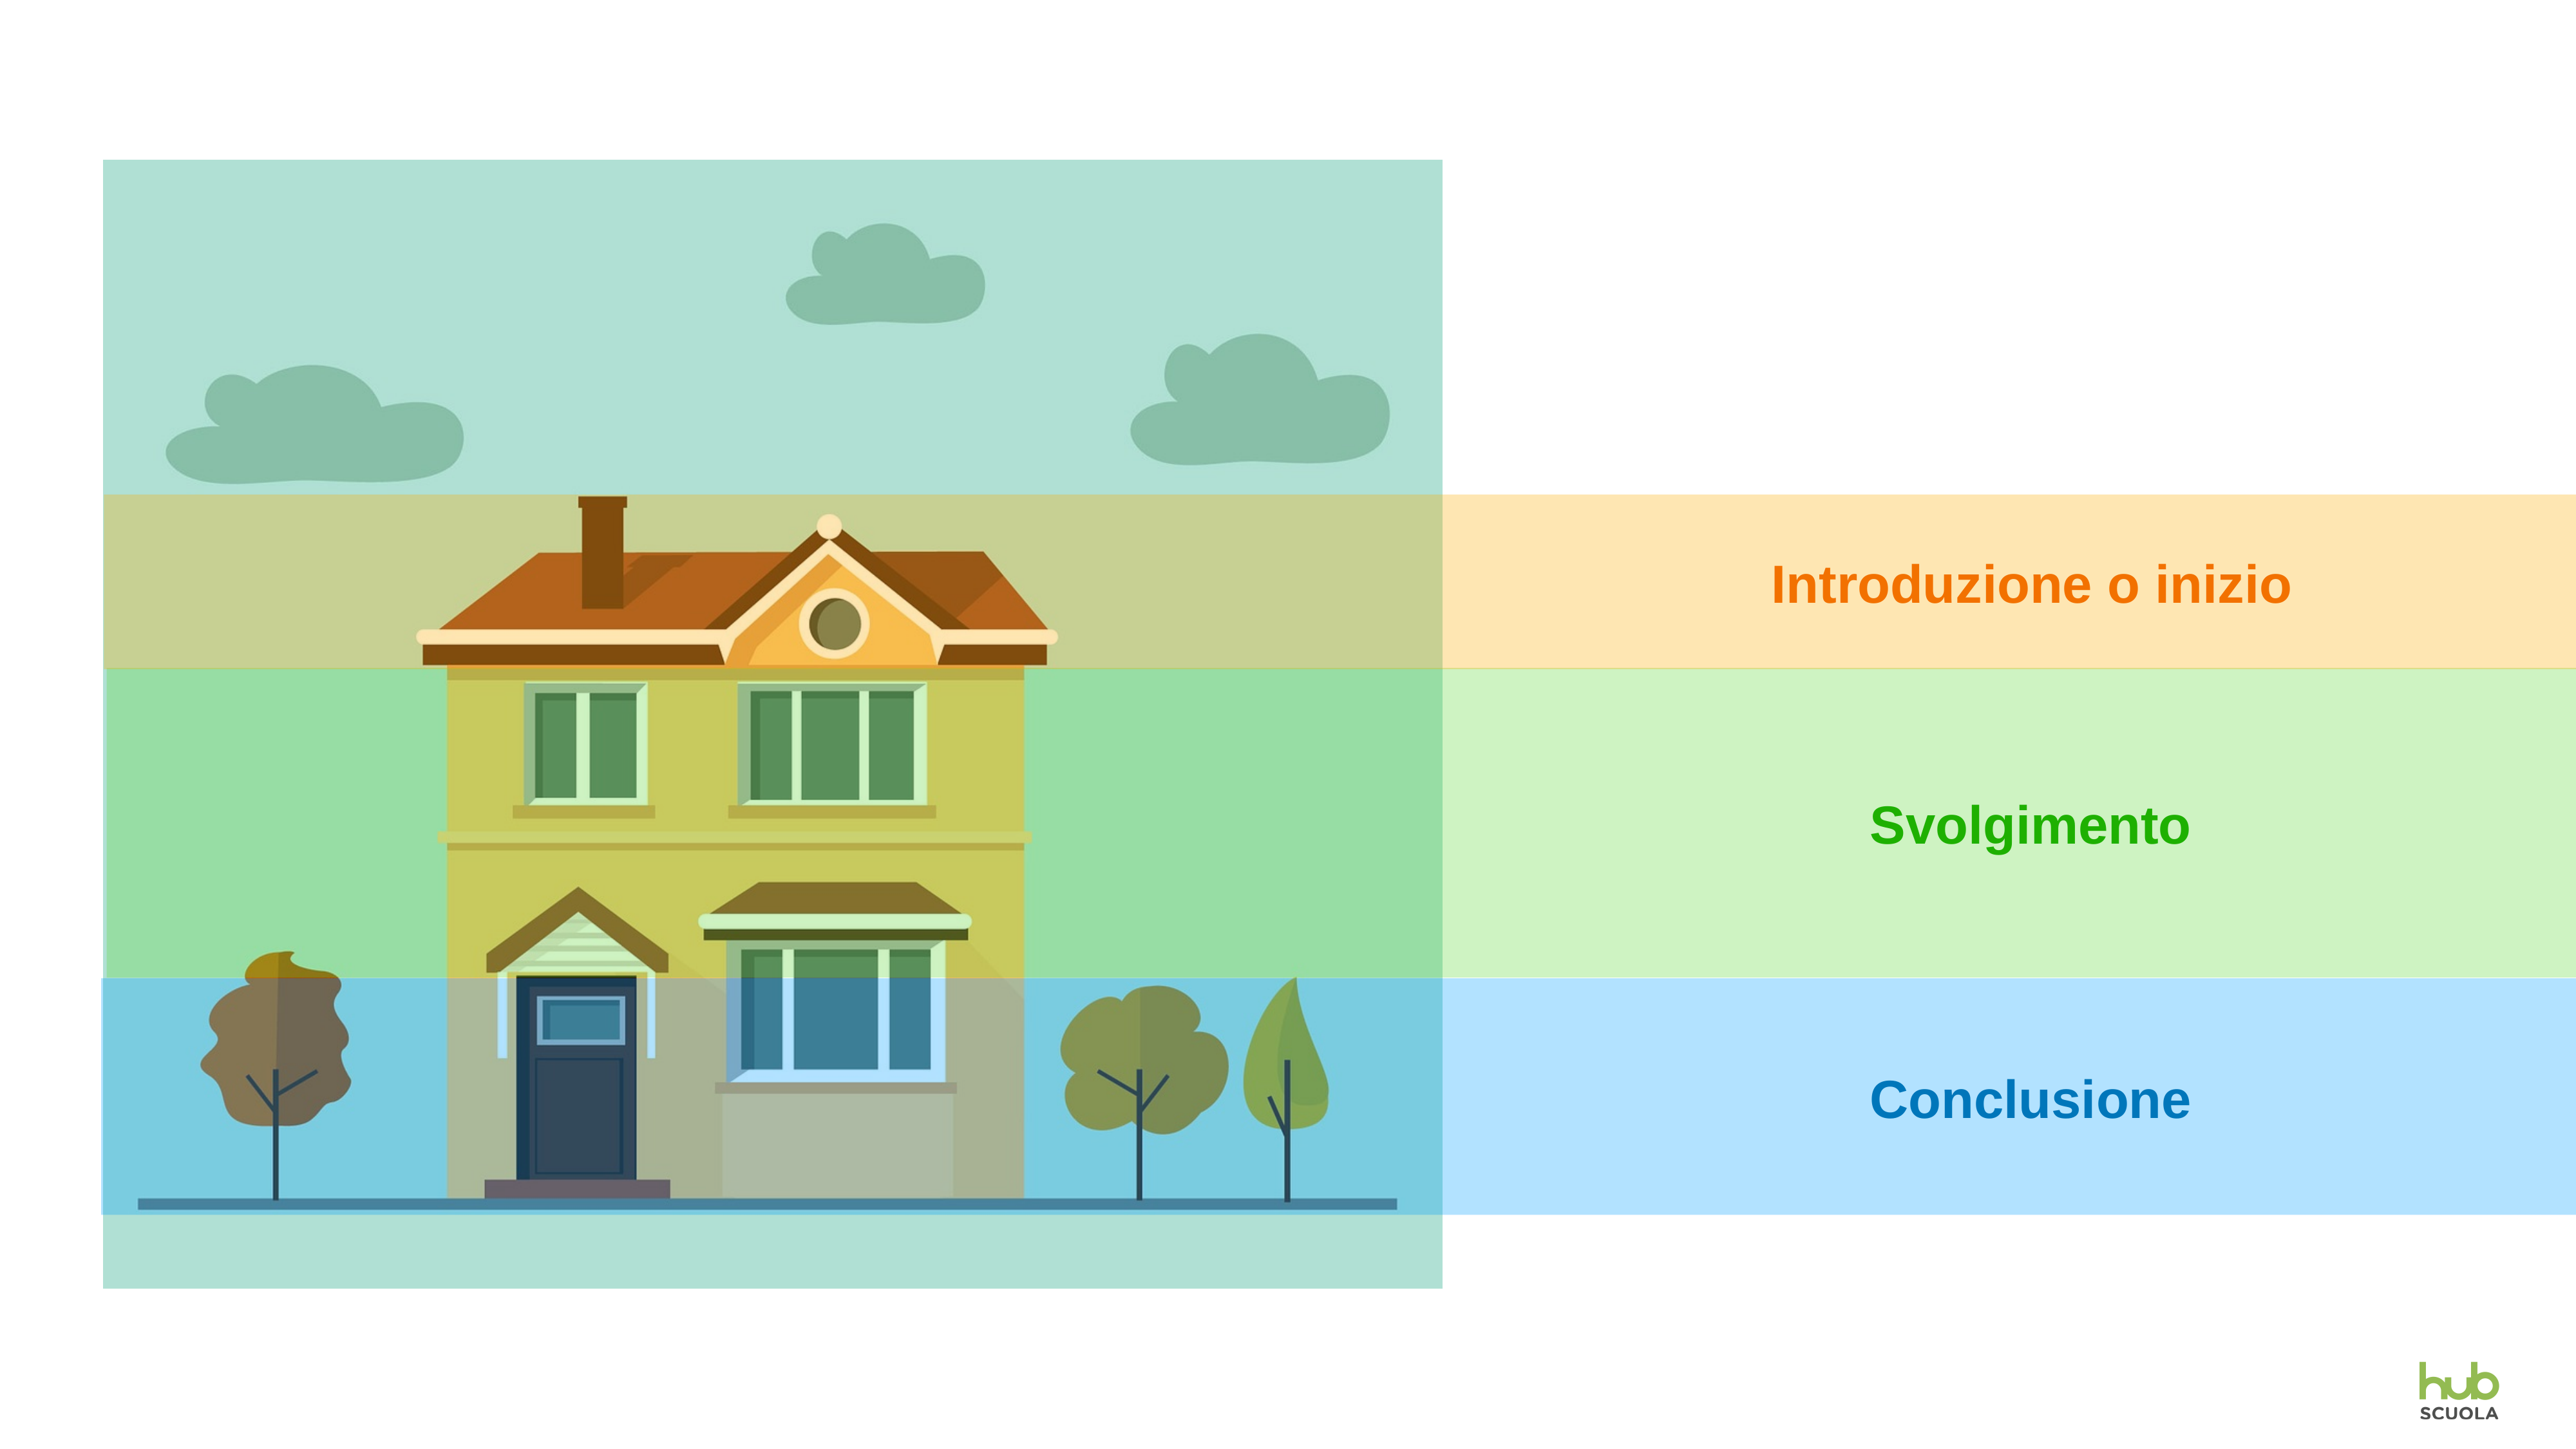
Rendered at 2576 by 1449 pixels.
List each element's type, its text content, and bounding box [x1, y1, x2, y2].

text_box [1444, 978, 2576, 1215]
text_box Introduzione o inizio [1734, 544, 2344, 620]
picture [2419, 1361, 2501, 1420]
picture [103, 160, 1443, 1289]
text_box [1444, 494, 2576, 670]
text_box Conclusione [1864, 1059, 2214, 1135]
text_box [1444, 670, 2576, 978]
text_box Svolgimento [1864, 785, 2214, 860]
